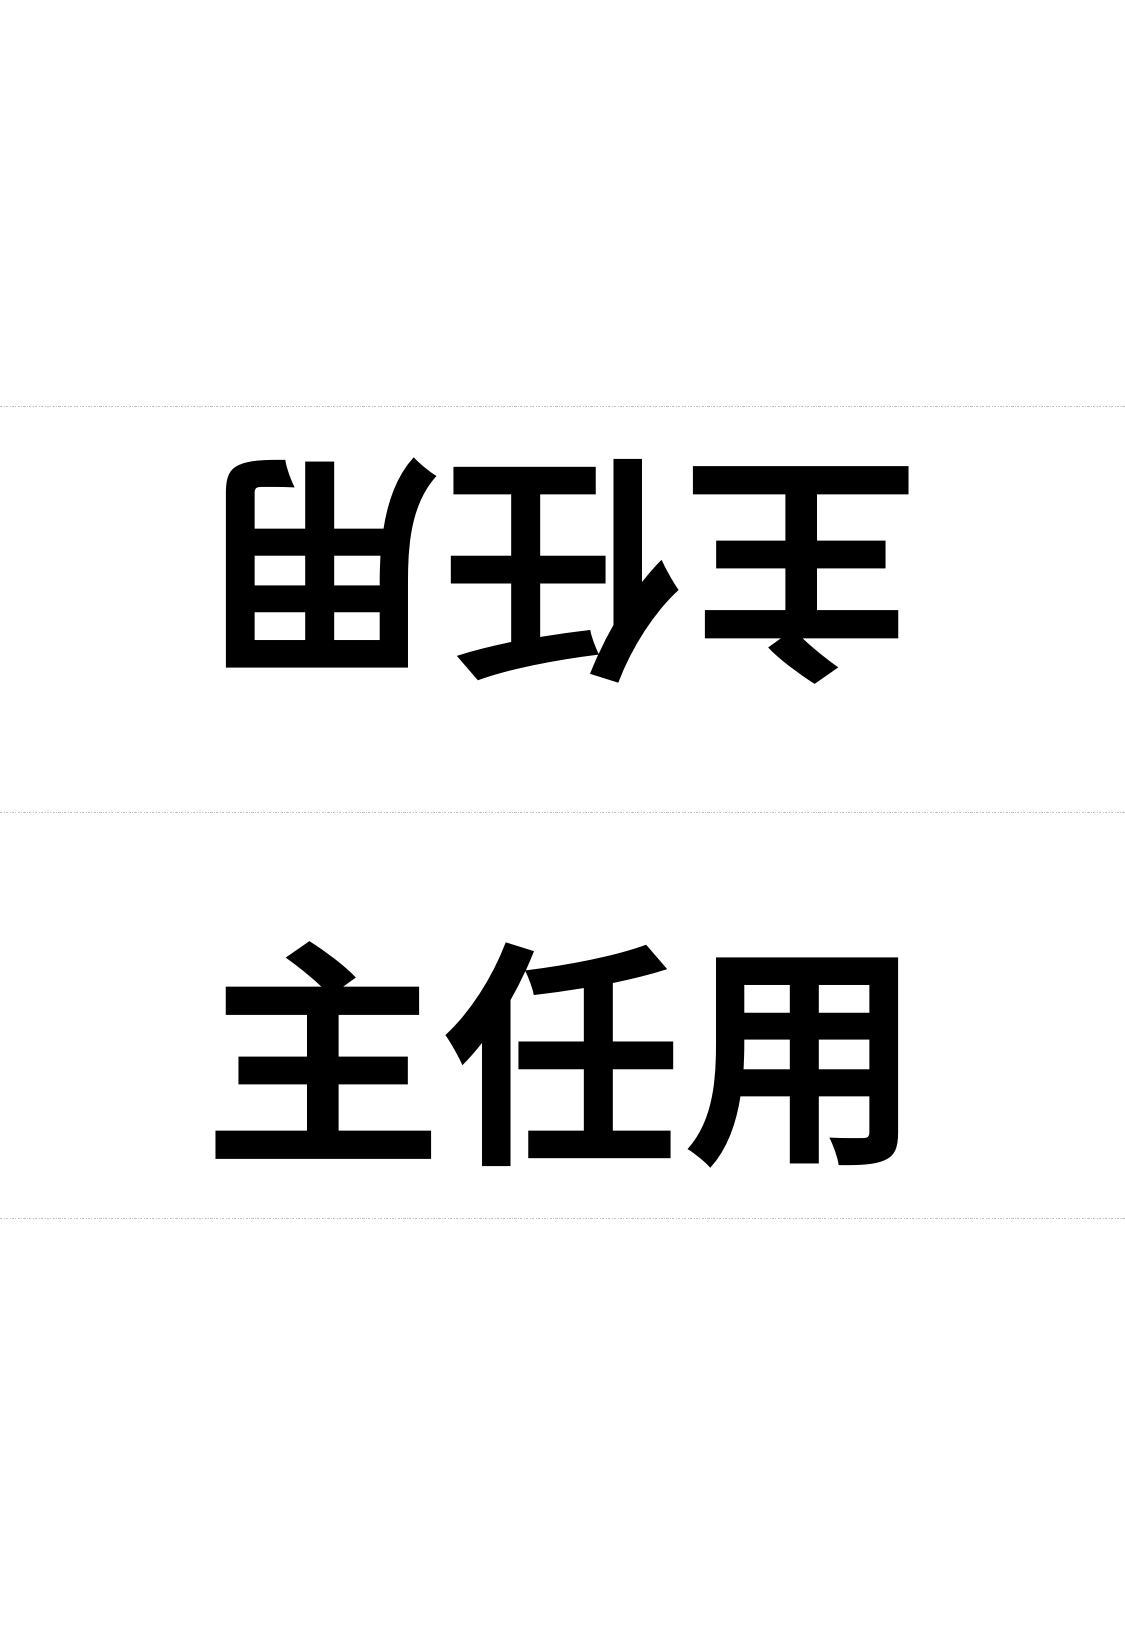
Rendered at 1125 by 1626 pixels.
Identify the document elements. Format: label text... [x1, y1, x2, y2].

text_box 主任用 [188, 898, 937, 1201]
text_box 主任用 [188, 425, 937, 728]
